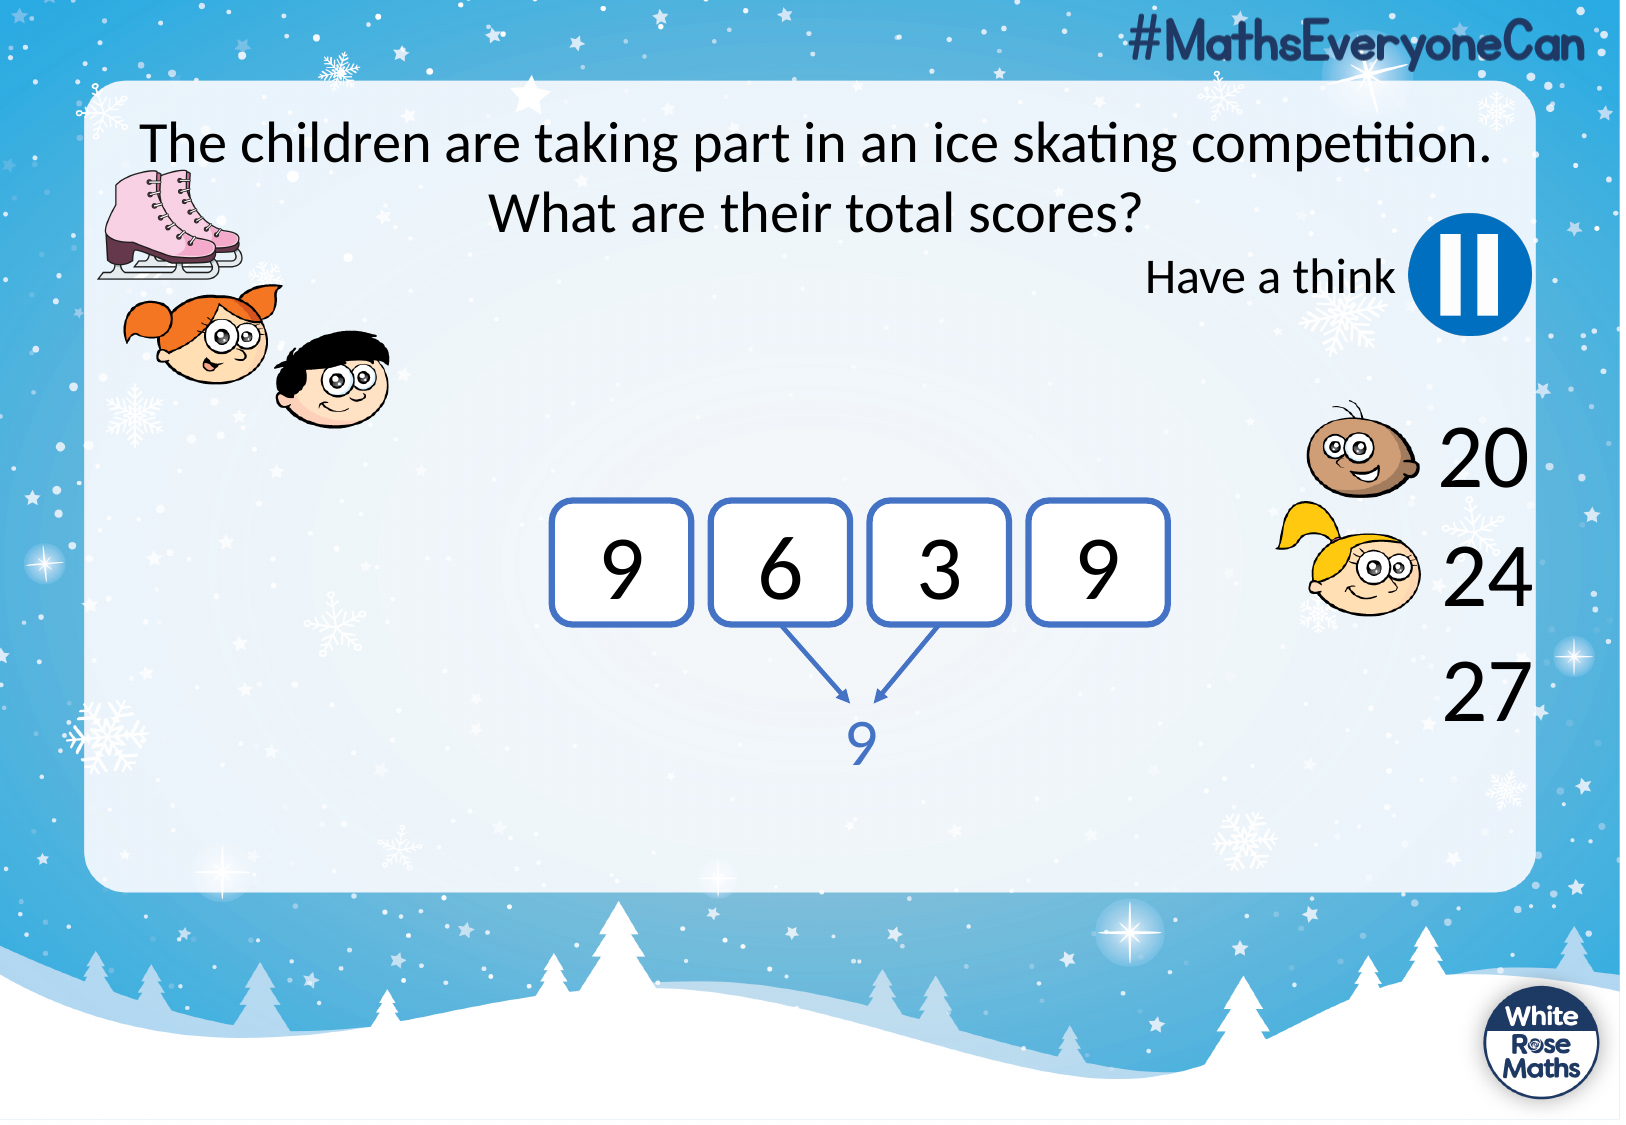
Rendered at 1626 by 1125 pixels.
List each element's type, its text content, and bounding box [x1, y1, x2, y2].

text_box 9 [551, 500, 692, 625]
text_box The children are taking part in an ice skating competition. What are their total scores? [100, 96, 1534, 322]
text_box 6 [710, 500, 851, 625]
text_box 24 [1420, 508, 1558, 628]
text_box 9 [1028, 500, 1168, 625]
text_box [873, 624, 940, 704]
picture [0, 0, 1626, 1125]
text_box Have a think [1130, 236, 1408, 312]
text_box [780, 624, 851, 704]
text_box 20 [1429, 389, 1554, 509]
text_box 3 [869, 500, 1009, 625]
text_box 9 [791, 676, 931, 801]
text_box 27 [1418, 623, 1558, 748]
